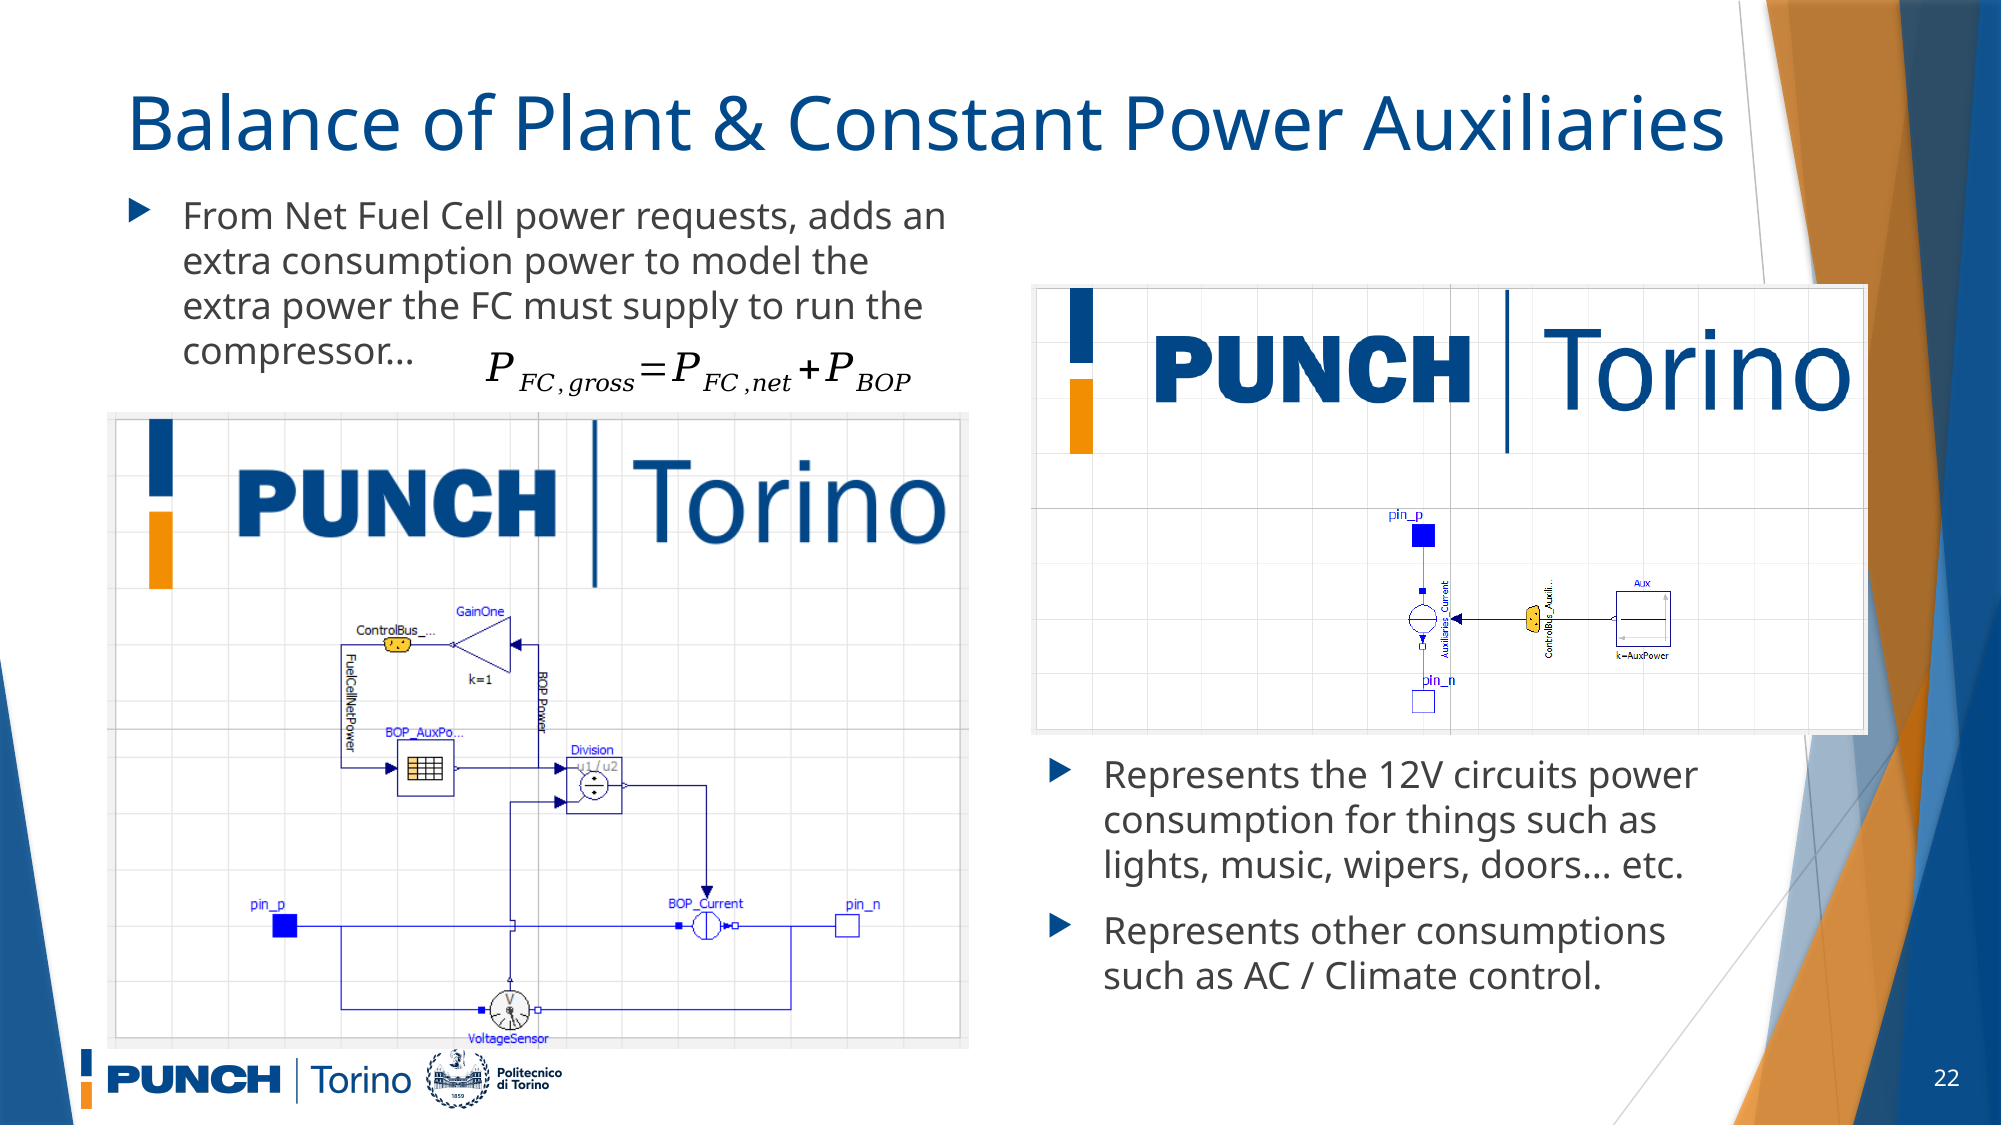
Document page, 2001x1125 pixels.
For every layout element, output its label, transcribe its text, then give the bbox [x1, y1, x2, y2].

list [106, 411, 969, 1050]
text_box Balance of Plant & Constant Power Auxiliaries [111, 68, 1811, 185]
picture [81, 1049, 411, 1109]
picture [426, 1057, 562, 1109]
picture [1031, 284, 1868, 736]
text_box Represents the 12V circuits power consumption for things such as lights, music, wipers, doors… etc. Represents other consumptions such as AC / Climate control. [1031, 744, 1717, 1049]
text_box From Net Fuel Cell power requests, adds an extra consumption power to model the extra power the FC must supply to run the compressor… [111, 184, 968, 411]
slide_number 22 [1863, 1048, 1976, 1109]
